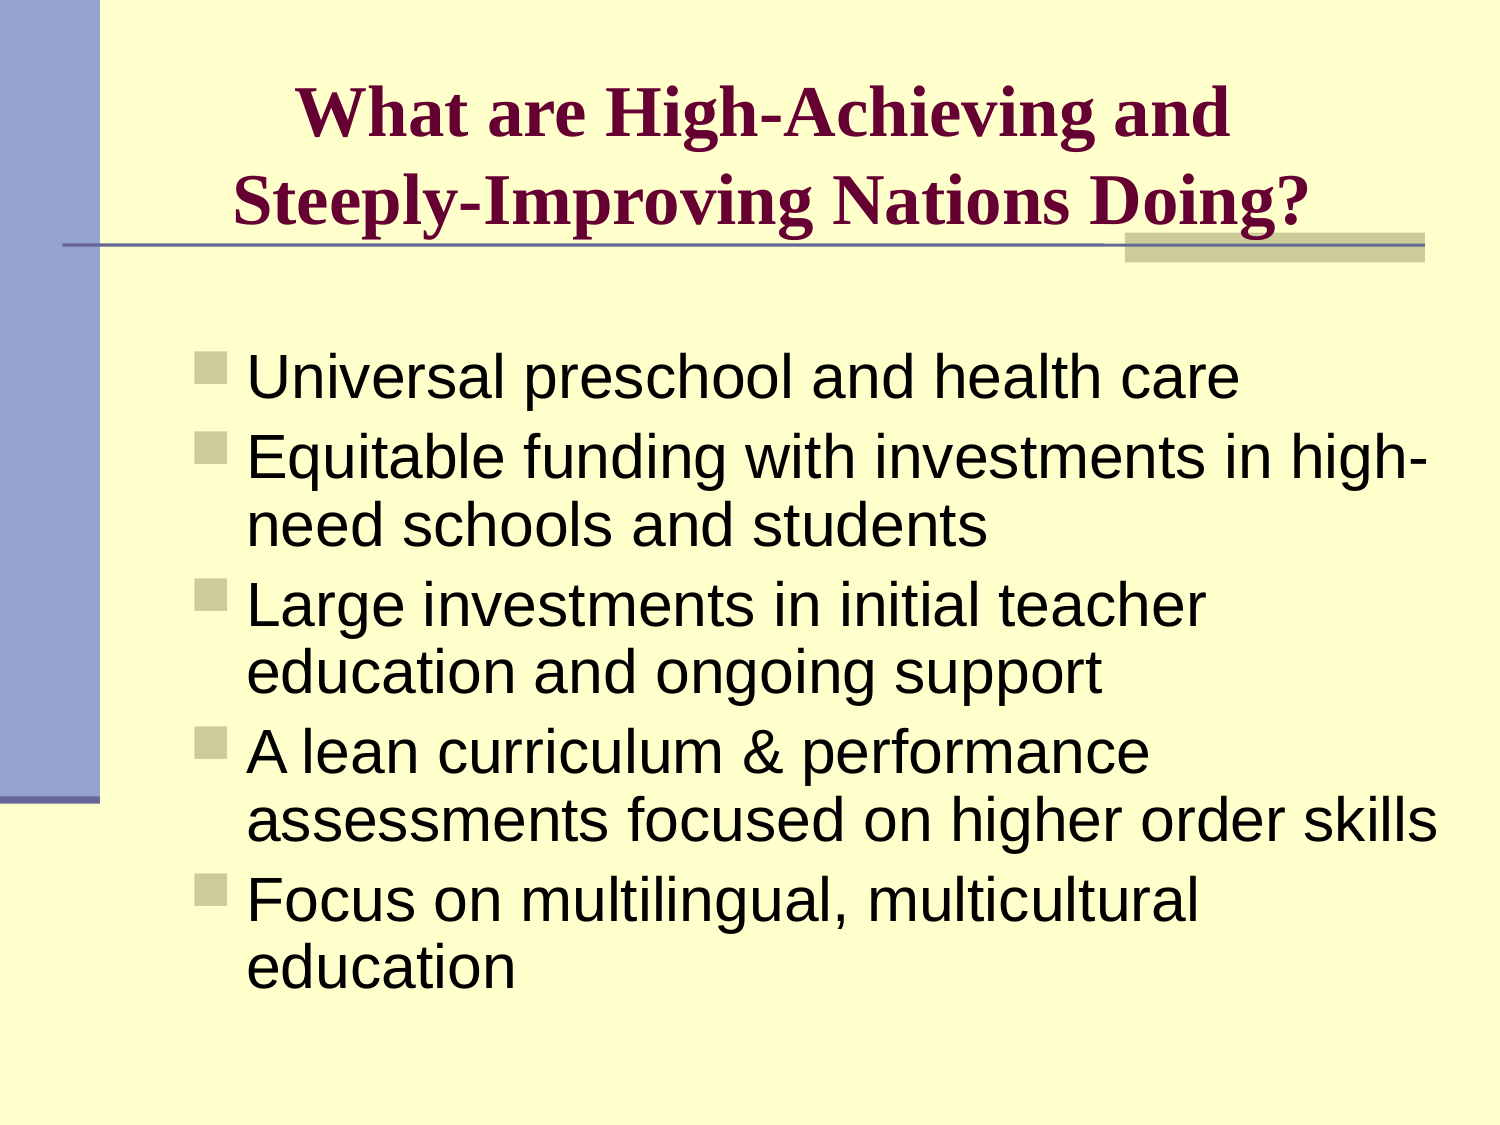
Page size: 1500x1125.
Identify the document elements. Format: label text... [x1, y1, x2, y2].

title What are High-Achieving and Steeply-Improving Nations Doing? [49, 53, 1496, 250]
list Universal preschool and health care Equitable funding with investments in high-need schools and students Large investments in initial teacher education and ongoing support A lean curriculum & performance assessments focused on higher order skills Focus on multilingual, multicultural education [174, 337, 1463, 1076]
